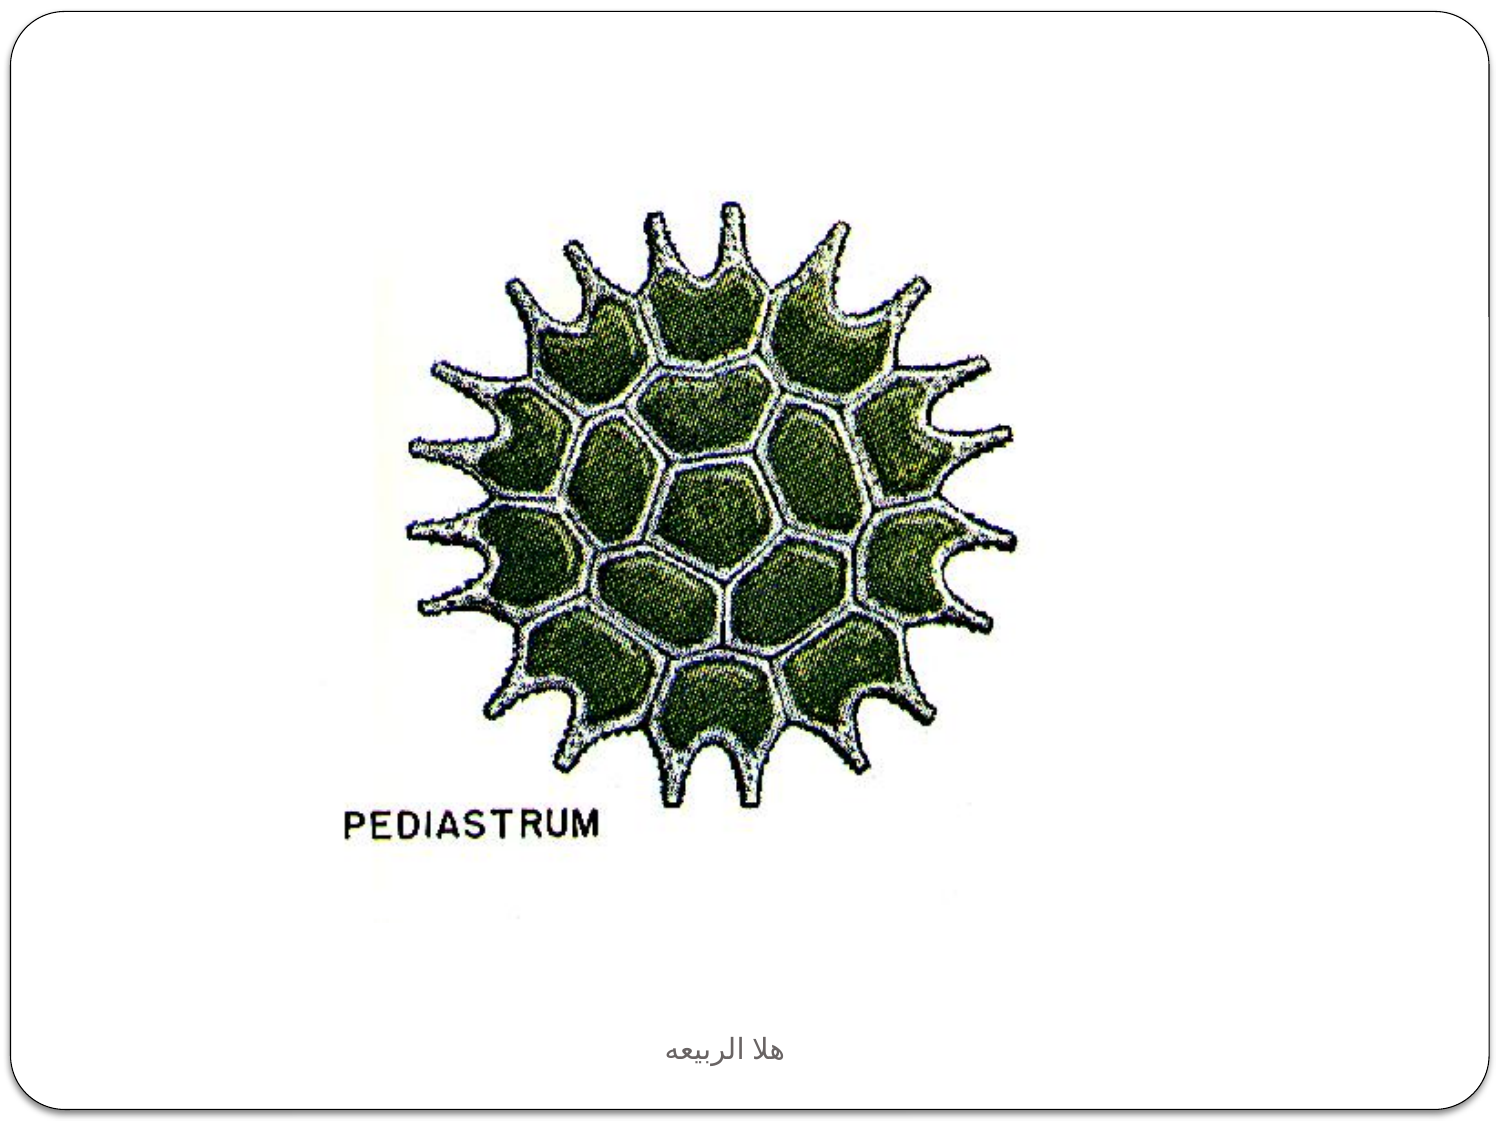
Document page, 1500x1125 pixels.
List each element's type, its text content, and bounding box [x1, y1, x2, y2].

footer هلا الربيعه [150, 1012, 800, 1088]
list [287, 162, 1092, 923]
